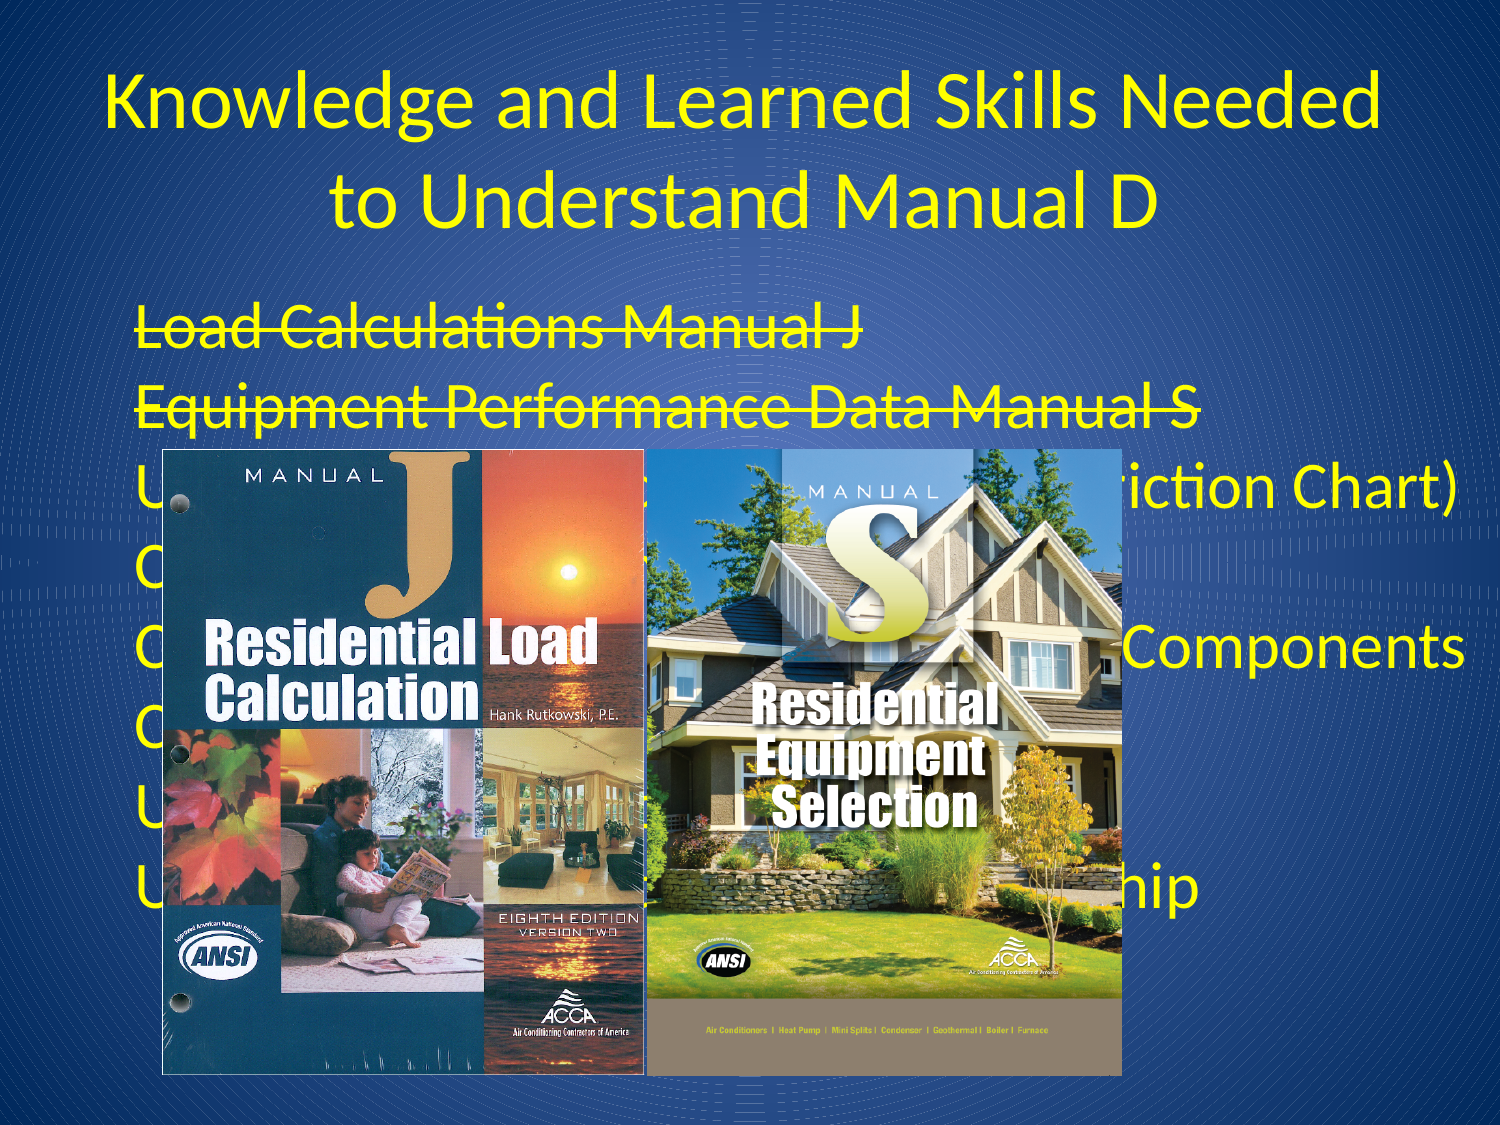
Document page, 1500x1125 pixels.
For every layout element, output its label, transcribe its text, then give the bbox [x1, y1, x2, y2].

picture [162, 449, 644, 1076]
picture [647, 449, 1122, 1076]
text_box Load Calculations Manual J Equipment Performance Data Manual S Understanding Duct Performance (Friction Chart) Calculate Equivalent Length Calculate Pressure Drop for External Components Calculate Available Pressure Use Friction Rate to Size Duct Understand Velocity-Noise Relationship [119, 274, 1484, 930]
text_box Knowledge and Learned Skills Needed to Understand Manual D [88, 37, 1419, 253]
